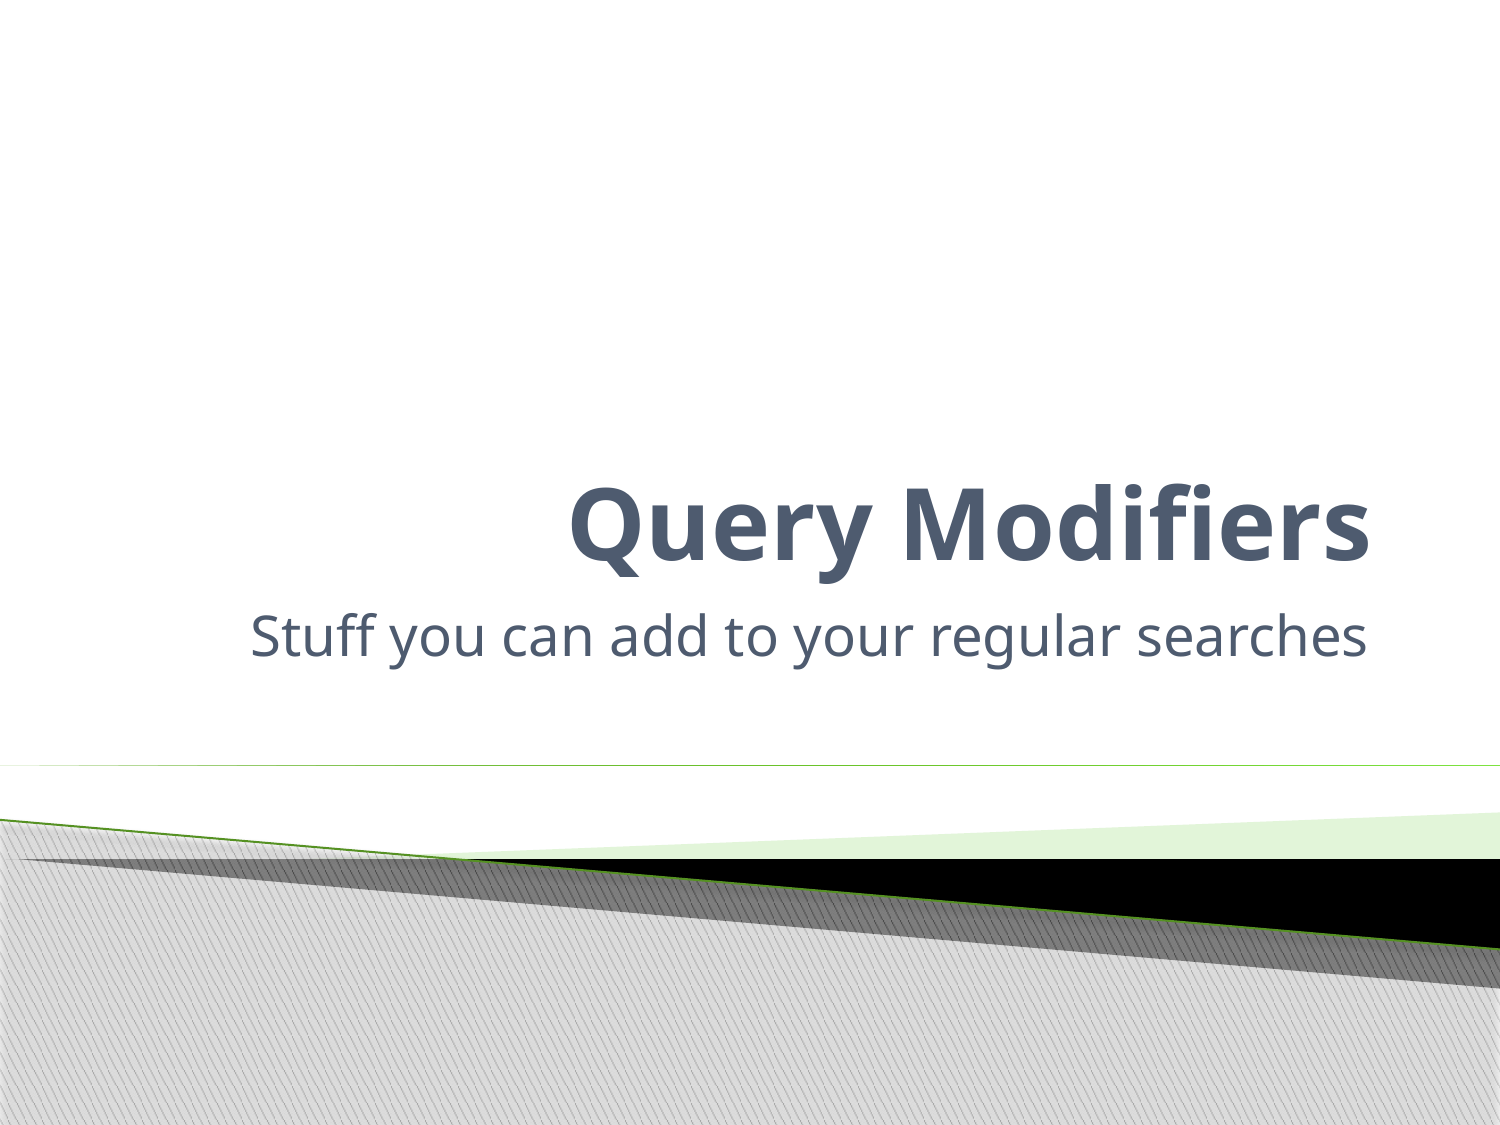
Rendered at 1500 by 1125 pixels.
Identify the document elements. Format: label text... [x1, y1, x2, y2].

subtitle Stuff you can add to your regular searches [112, 592, 1388, 790]
title Query Modifiers [112, 287, 1388, 588]
picture [5, 859, 1500, 989]
